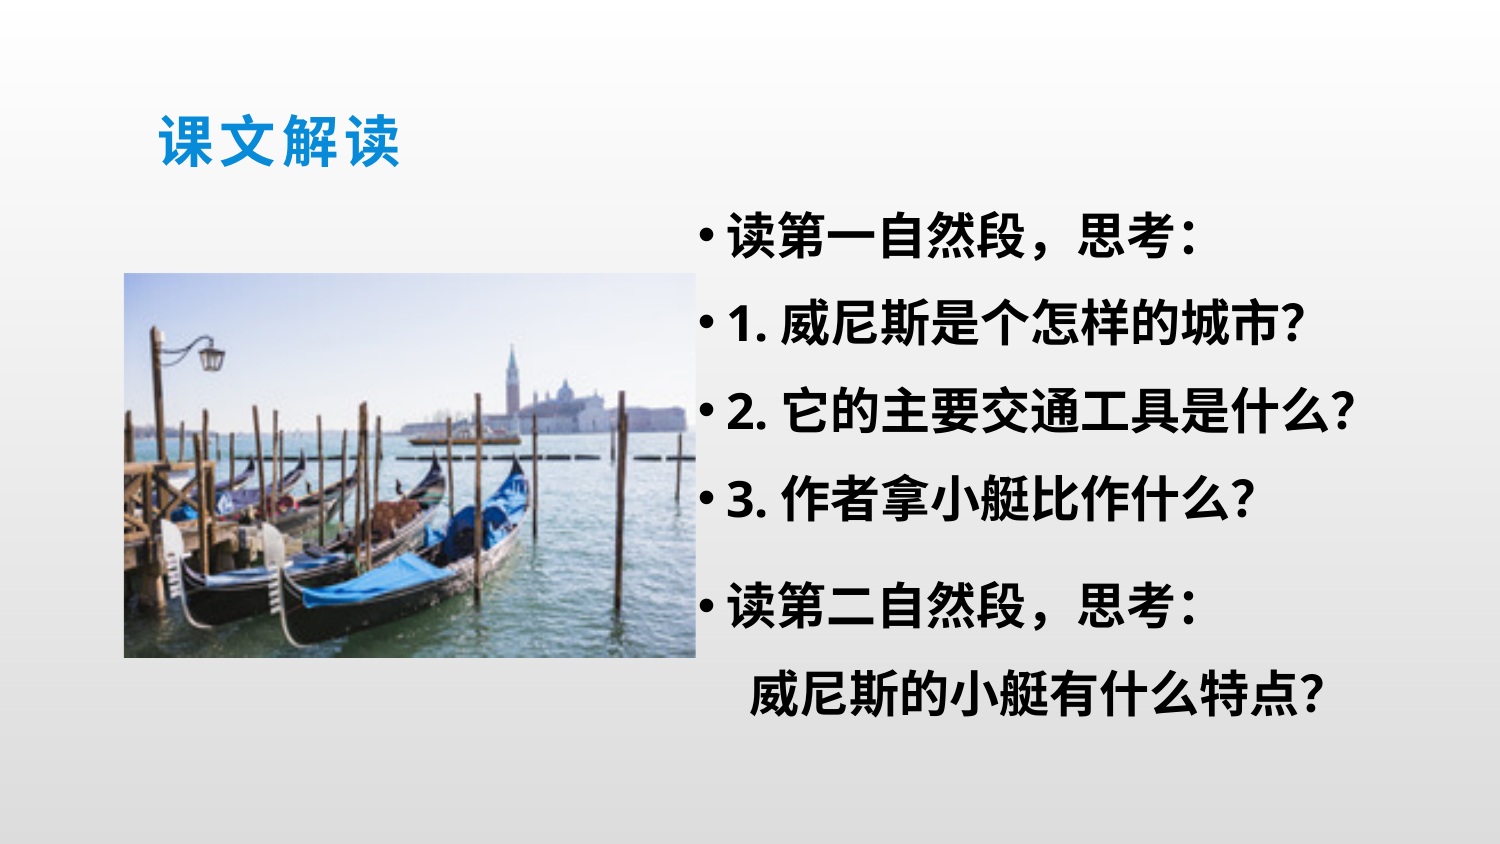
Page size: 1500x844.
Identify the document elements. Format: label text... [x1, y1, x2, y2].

text_box 读第一自然段，思考： 1.威尼斯是个怎样的城市？ 2.它的主要交通工具是什么？ 3.作者拿小艇比作什么？ [686, 186, 1429, 553]
text_box 读第二自然段，思考： 威尼斯的小艇有什么特点？ [686, 557, 1429, 746]
text_box [123, 273, 697, 659]
text_box 课文解读 [146, 100, 426, 180]
